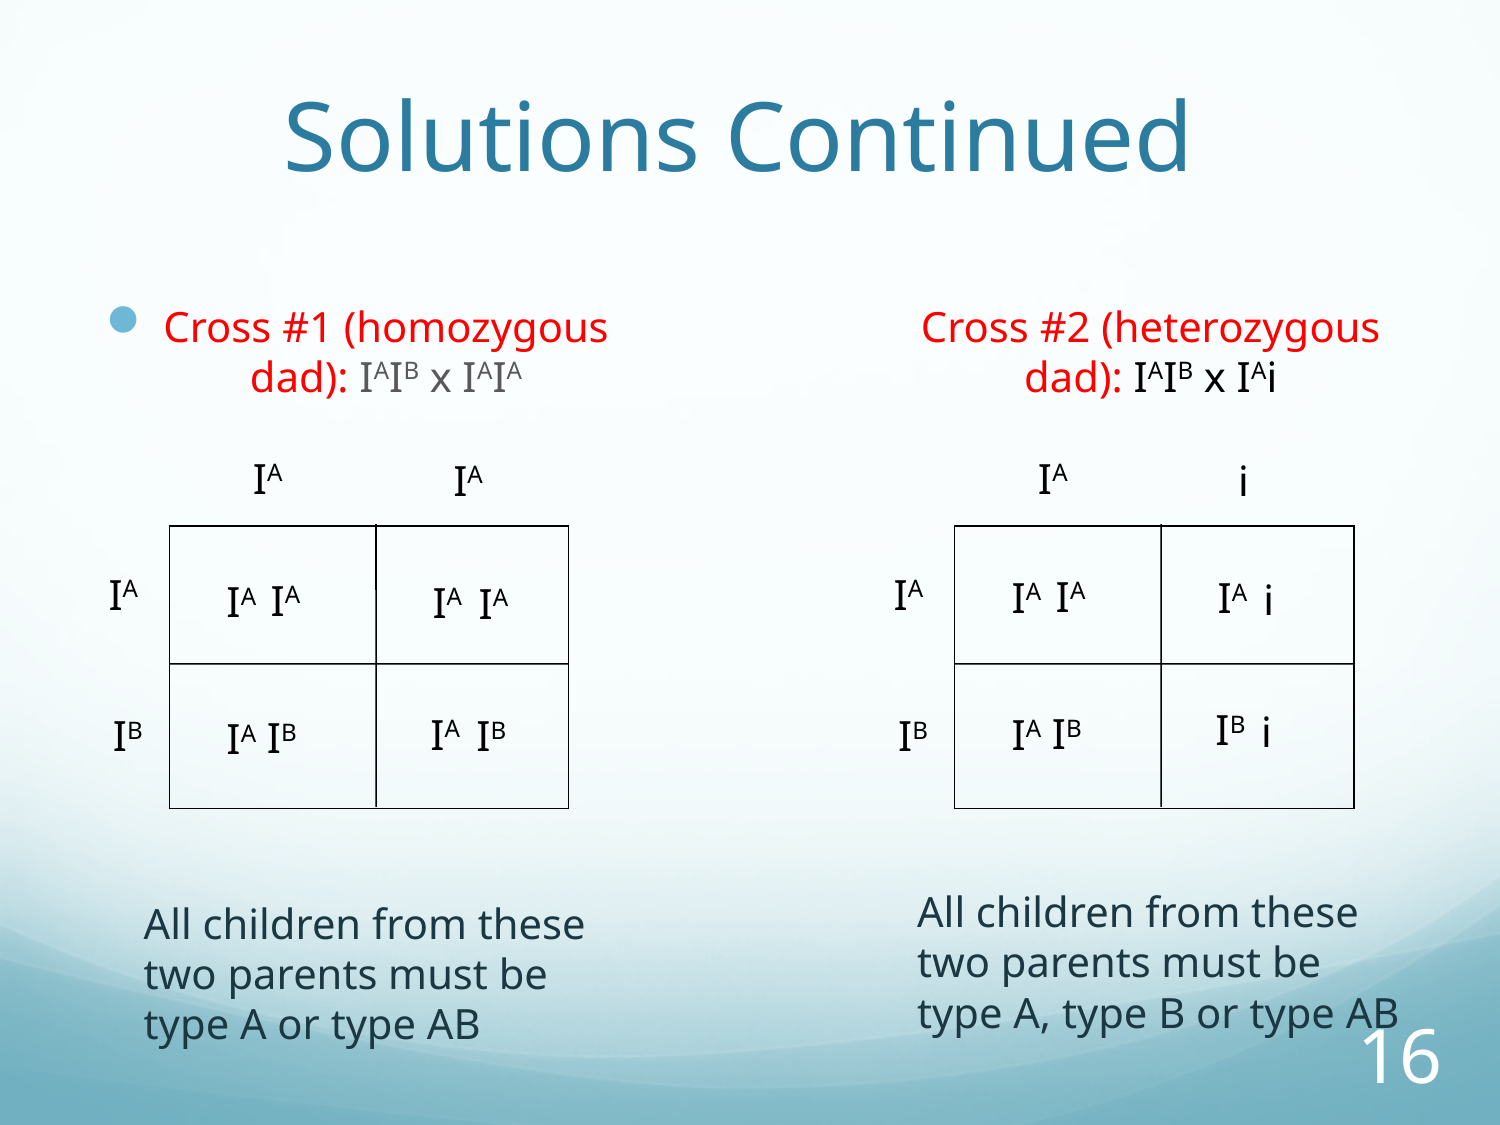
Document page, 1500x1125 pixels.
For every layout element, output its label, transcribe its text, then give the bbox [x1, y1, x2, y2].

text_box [878, 444, 1355, 810]
slide_number 16 [1295, 1029, 1459, 1090]
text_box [93, 444, 570, 810]
text_box All children from these two parents must be type A or type AB [128, 890, 652, 1056]
text_box All children from these two parents must be type A, type B or type AB [902, 878, 1426, 1044]
title Solutions Continued [70, 35, 1408, 198]
text_box Cross #2 (heterozygous dad): IAIB x IAi [878, 292, 1423, 408]
list Cross #1 (homozygous dad): IAIB x IAIA [70, 292, 645, 946]
